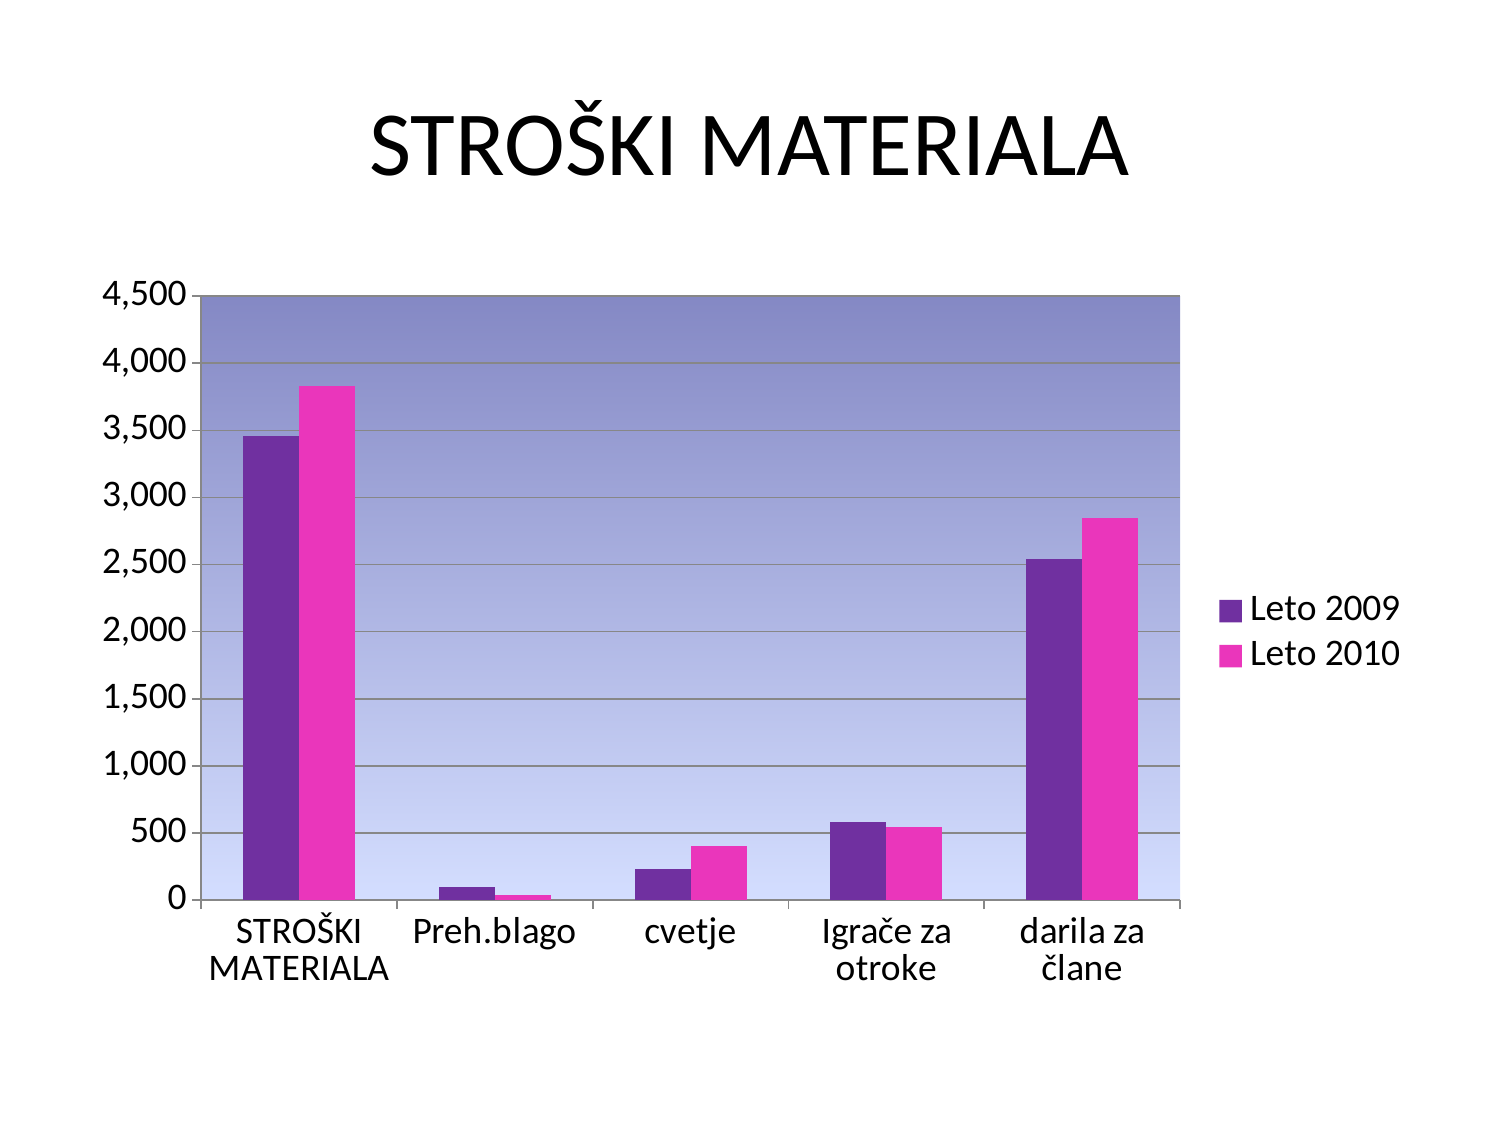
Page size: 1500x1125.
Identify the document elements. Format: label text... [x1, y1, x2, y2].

title STROŠKI MATERIALA [75, 45, 1425, 233]
chart [74, 262, 1426, 1006]
